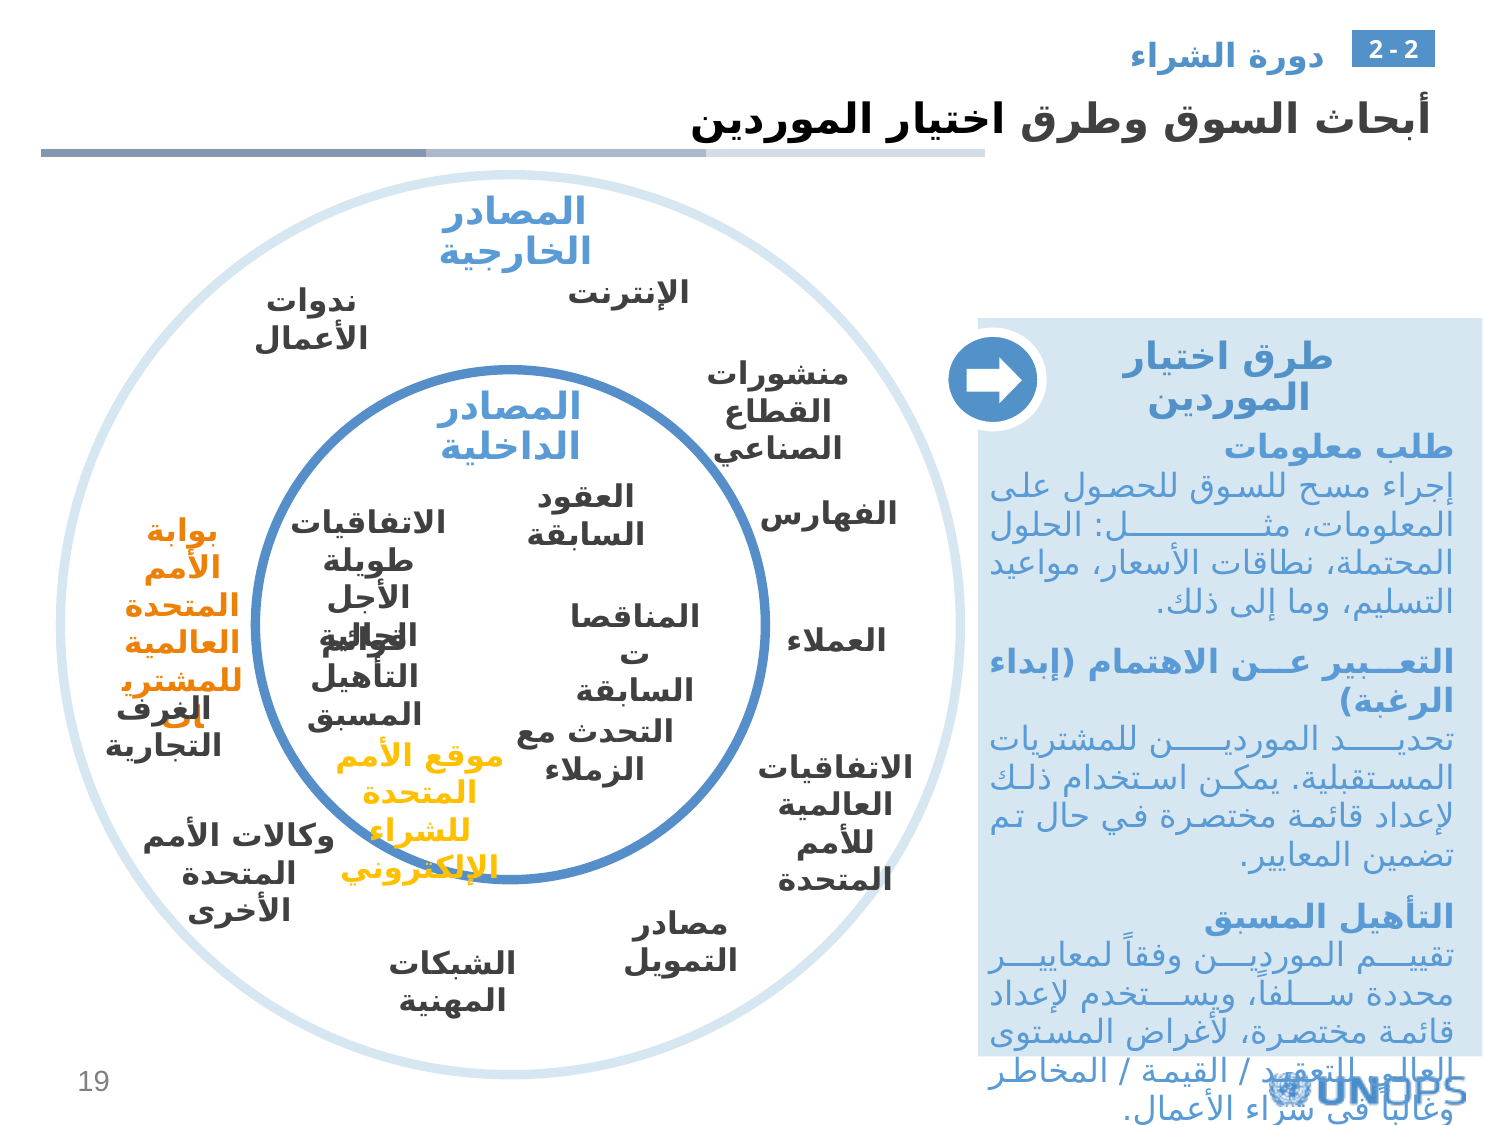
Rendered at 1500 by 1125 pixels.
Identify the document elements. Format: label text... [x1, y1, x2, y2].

table_cell التأهيل المسبق تقييم الموردين وفقاً لمعايير محددة سلفاً، ويستخدم لإعداد قائمة مختصرة، لأغراض المستوى العالي للتعقيد / القيمة / المخاطر وغالباً في شراء الأعمال. [974, 1057, 1470, 1125]
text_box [52, 265, 962, 989]
text_box 2 - 2 [1352, 30, 1435, 67]
text_box دورة الشراء [537, 30, 1340, 79]
subtitle أبحاث السوق وطرق اختيار الموردين [159, 90, 1447, 149]
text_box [943, 318, 1483, 1057]
text_box [244, 989, 777, 1076]
text_box [238, 173, 783, 265]
